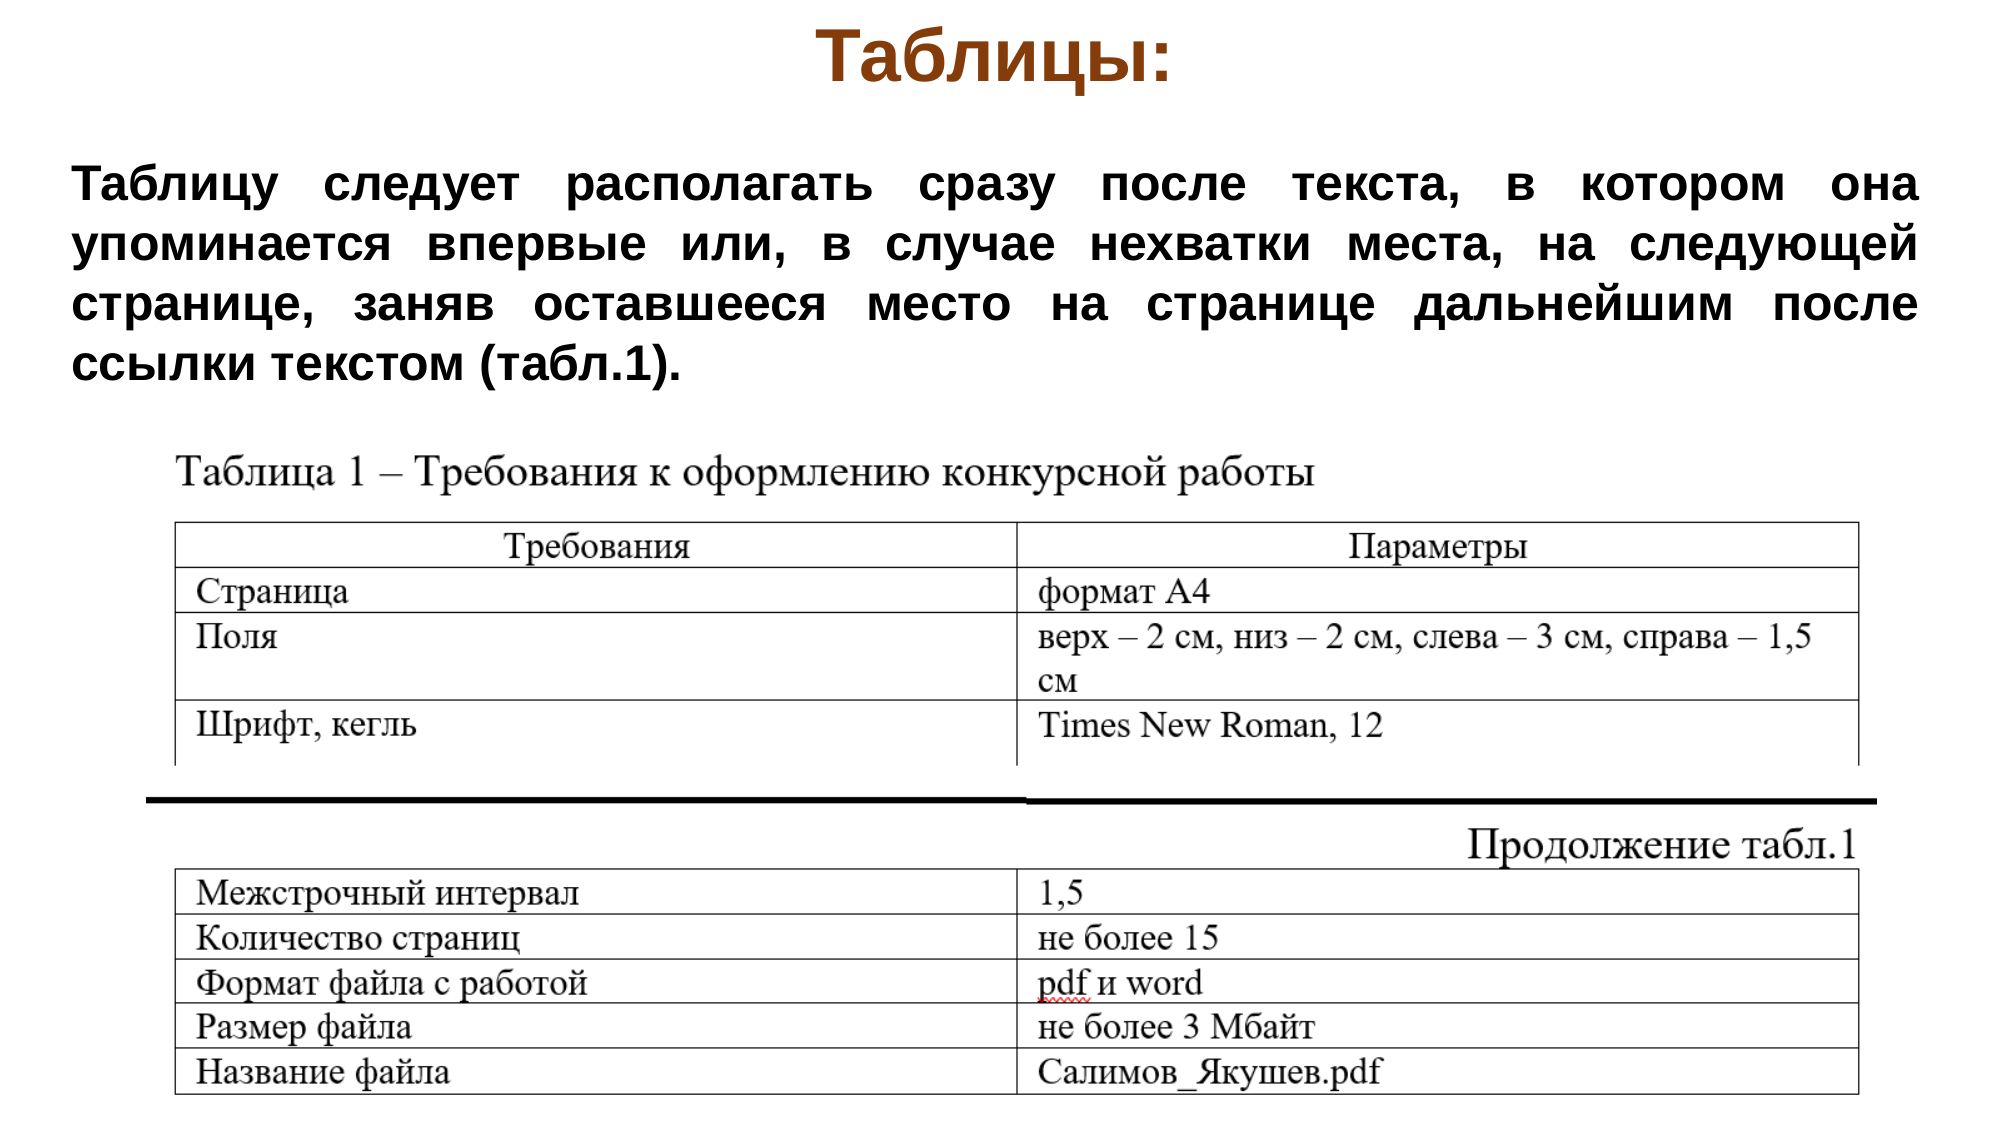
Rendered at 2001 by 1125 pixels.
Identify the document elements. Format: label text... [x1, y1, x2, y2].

text_box Таблицы: [76, 0, 1914, 143]
text_box Таблицу следует располагать сразу после текста, в котором она упоминается впервые или, в случае нехватки места, на следующей странице, заняв оставшееся место на странице дальнейшим после ссылки текстом (табл.1). [56, 143, 1935, 398]
picture [146, 433, 1877, 1125]
